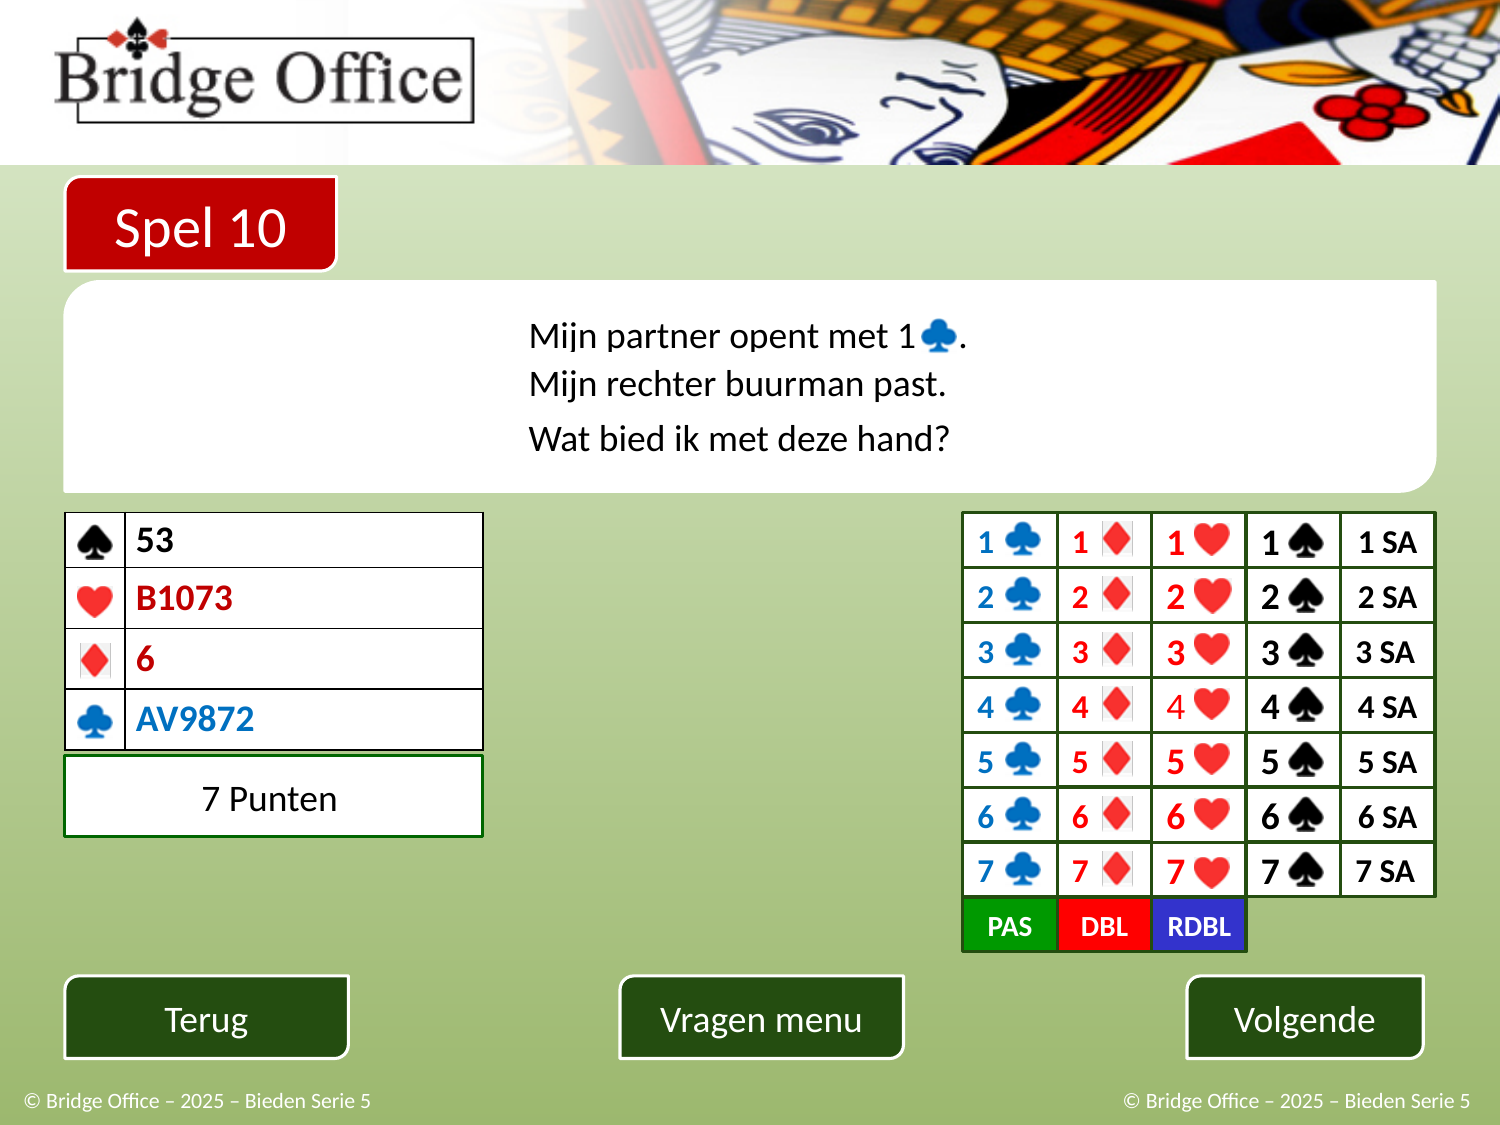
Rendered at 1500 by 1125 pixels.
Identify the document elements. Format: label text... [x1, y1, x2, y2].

text_box 5 [1248, 734, 1339, 786]
picture [1099, 851, 1135, 887]
picture [77, 643, 114, 679]
text_box Terug [63, 974, 350, 1061]
text_box 4 SA [1339, 676, 1437, 734]
text_box 4 [1059, 676, 1150, 734]
text_box 4 [1150, 676, 1245, 734]
text_box 4 [961, 676, 1059, 734]
text_box 1 [961, 511, 1059, 569]
picture [77, 585, 114, 618]
picture [1004, 576, 1041, 613]
picture [1099, 796, 1135, 833]
text_box © Bridge Office – 2025 – Bieden Serie 5 [1107, 1079, 1500, 1121]
text_box Mijn rechter buurman past. [513, 352, 987, 406]
text_box 2 SA [1339, 569, 1437, 621]
picture [1288, 576, 1324, 613]
picture [1004, 631, 1041, 668]
table_cell [66, 629, 124, 688]
picture [1288, 686, 1324, 723]
picture [920, 318, 957, 354]
picture [1193, 743, 1230, 776]
text_box 3 SA [1339, 621, 1437, 676]
picture [77, 703, 114, 740]
text_box 5 [1059, 734, 1153, 786]
text_box 1 [1153, 511, 1245, 569]
picture [1099, 741, 1135, 778]
text_box © Bridge Office – 2025 – Bieden Serie 5 [8, 1079, 393, 1121]
picture [1288, 631, 1324, 668]
table_cell [66, 690, 124, 749]
text_box 6 [1056, 786, 1150, 841]
picture [1004, 741, 1041, 778]
table_cell B1073 [126, 568, 482, 628]
table_cell AV9872 [126, 690, 482, 749]
text_box 7 [961, 841, 1056, 896]
table_cell 6 [126, 629, 482, 688]
text_box 7 [1245, 841, 1339, 898]
text_box 3 [1245, 621, 1339, 676]
text_box 5 [1153, 734, 1248, 786]
text_box 5 [961, 734, 1059, 786]
picture [1099, 631, 1135, 668]
text_box RDBL [1153, 898, 1248, 953]
text_box 3 [1150, 621, 1245, 676]
text_box 2 [1153, 569, 1245, 621]
text_box Vragen menu [618, 974, 906, 1061]
text_box 7 [1150, 841, 1245, 898]
text_box 4 [1245, 676, 1339, 734]
picture [1193, 798, 1230, 830]
picture [1004, 521, 1041, 558]
picture [1099, 576, 1135, 613]
text_box 6 SA [1339, 786, 1437, 844]
text_box [63, 280, 1437, 493]
text_box 6 [1150, 786, 1245, 841]
table_cell [66, 568, 124, 628]
text_box Volgende [1185, 974, 1425, 1061]
picture [1193, 688, 1230, 721]
picture [1288, 796, 1324, 832]
picture [1004, 796, 1041, 833]
picture [1099, 686, 1135, 723]
picture [1193, 523, 1230, 556]
picture [1288, 851, 1324, 887]
text_box 2 [961, 569, 1056, 621]
text_box Wat bied ik met deze hand? [513, 406, 987, 467]
text_box Spel 10 [63, 179, 339, 273]
picture [1194, 633, 1230, 666]
text_box DBL [1059, 898, 1153, 953]
text_box 3 [1056, 621, 1150, 676]
picture [1004, 851, 1041, 887]
text_box 1 [1245, 511, 1342, 569]
picture [1004, 686, 1041, 723]
text_box 6 [1245, 786, 1339, 841]
picture [1288, 521, 1325, 558]
picture [1099, 521, 1135, 558]
table_header [66, 513, 124, 567]
text_box 2 [1245, 569, 1339, 621]
picture [1193, 578, 1232, 614]
text_box 1 SA [1342, 511, 1437, 569]
table_header 53 [126, 513, 482, 567]
text_box PAS [961, 896, 1059, 953]
text_box 6 [961, 786, 1056, 841]
picture [0, 0, 1500, 166]
text_box 7 Punten [63, 754, 484, 838]
text_box 3 [961, 621, 1056, 676]
picture [77, 524, 114, 561]
text_box 1 [1059, 511, 1153, 569]
picture [1193, 857, 1230, 890]
picture [1288, 741, 1324, 778]
text_box 7 SA [1339, 844, 1437, 898]
text_box 5 SA [1339, 734, 1437, 786]
text_box 7 [1056, 841, 1150, 898]
text_box Mijn partner opent met 1 . [513, 303, 1022, 364]
text_box 2 [1056, 569, 1153, 621]
